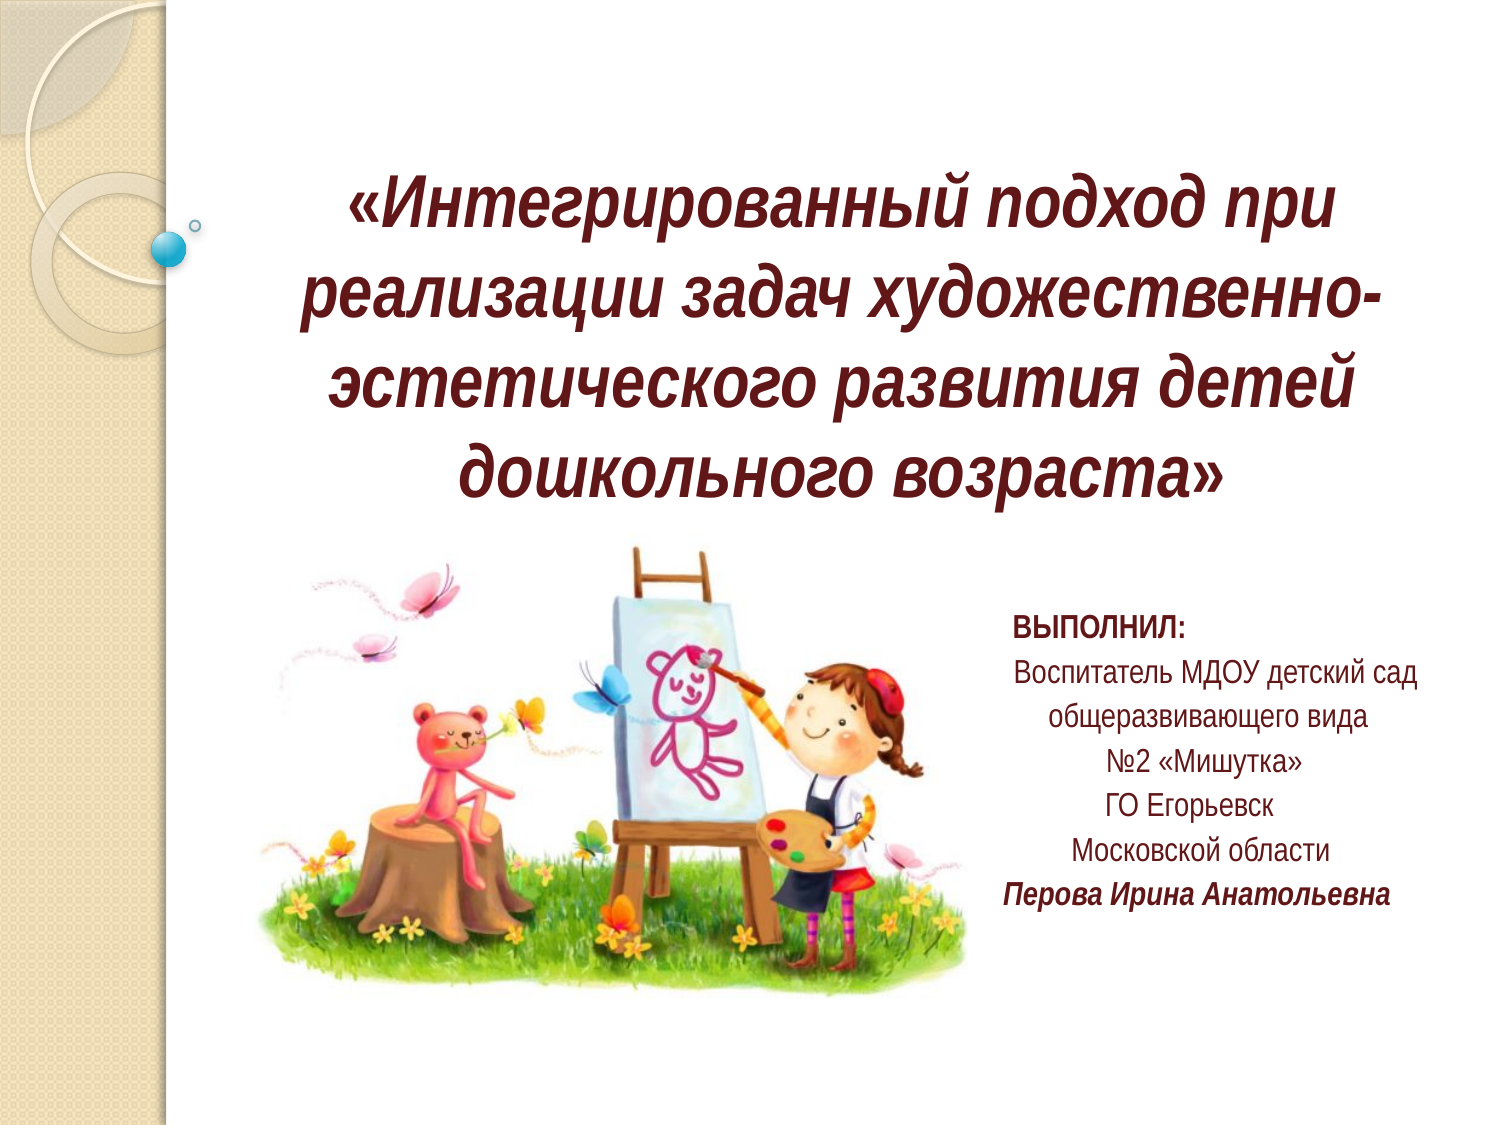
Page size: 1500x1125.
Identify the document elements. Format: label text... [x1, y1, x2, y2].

subtitle ВЫПОЛНИЛ: Воспитатель МДОУ детский сад общеразвивающего вида №2 «Мишутка» ГО Егорьевск Московской области Перова Ирина Анатольевна [234, 444, 1451, 1036]
title «Интегрированный подход при реализации задач художественно-эстетического развития детей дошкольного возраста» [234, 59, 1450, 444]
picture [253, 526, 968, 1000]
